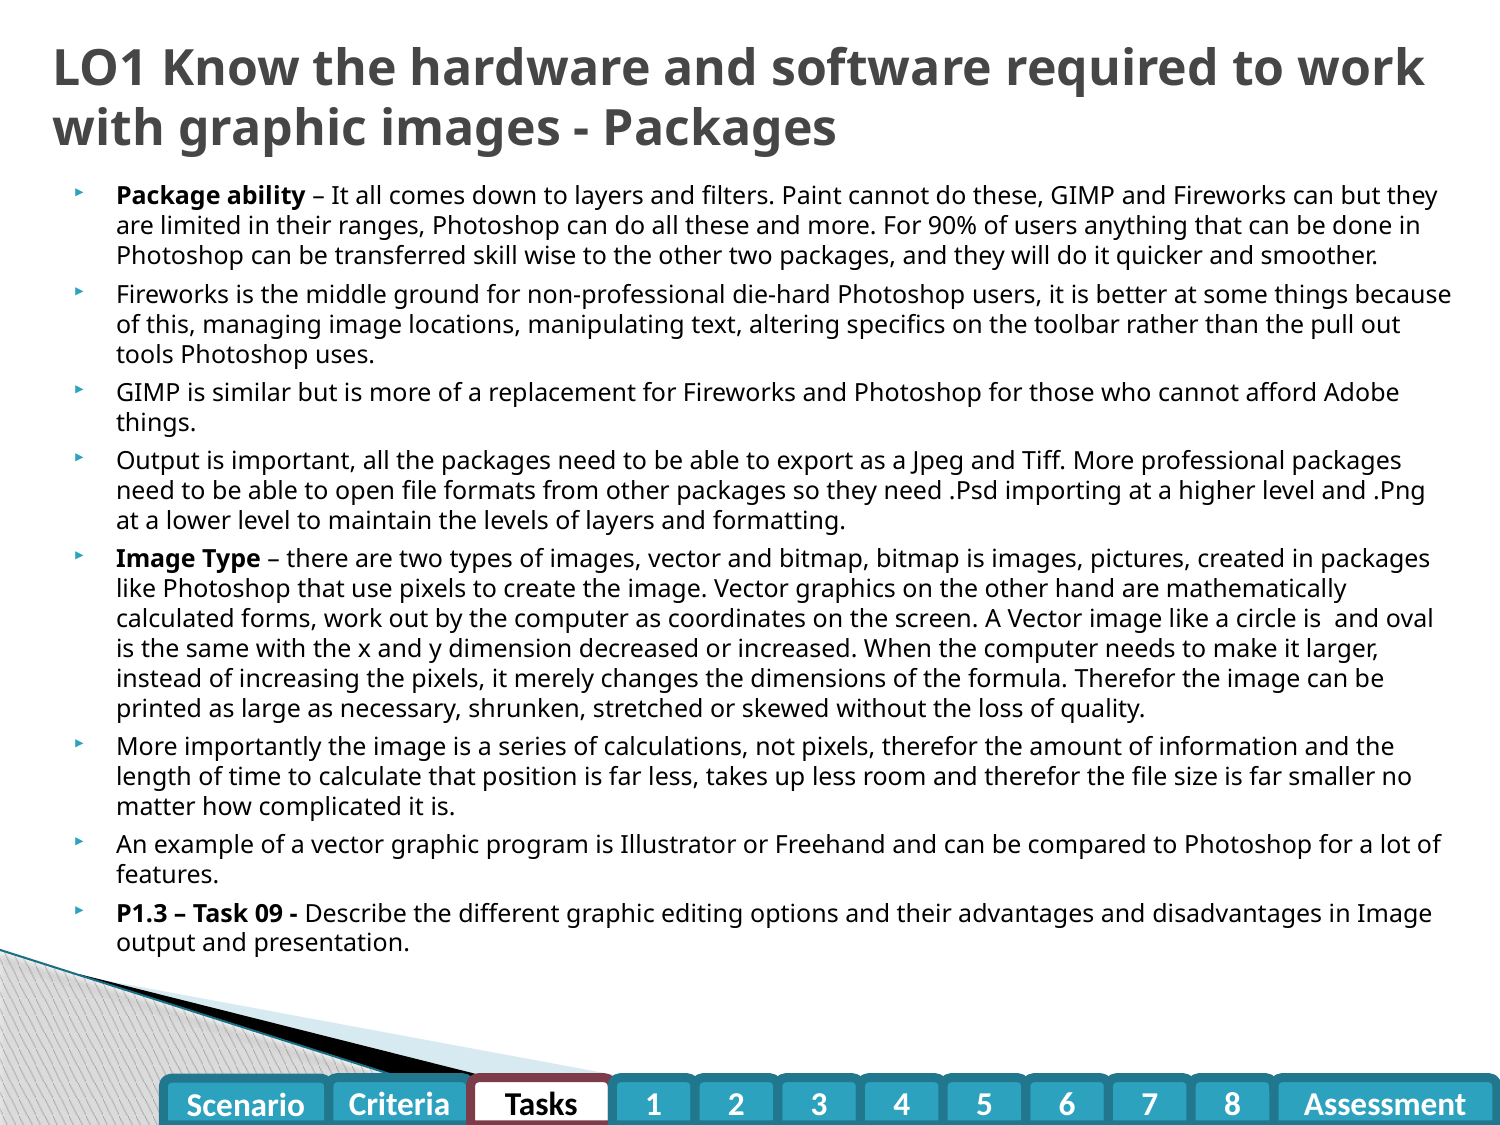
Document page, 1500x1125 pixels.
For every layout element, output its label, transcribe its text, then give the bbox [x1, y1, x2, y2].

text_box Assessment [1274, 1073, 1500, 1125]
text_box 2 [690, 1073, 778, 1125]
text_box 6 [1021, 1073, 1108, 1125]
text_box Scenario [158, 1073, 328, 1125]
text_box 3 [773, 1073, 860, 1125]
text_box 4 [855, 1073, 943, 1125]
text_box Criteria [324, 1073, 470, 1125]
text_box Tasks [466, 1073, 612, 1125]
title LO1 Know the hardware and software required to work with graphic images - Packages [37, 19, 1471, 173]
text_box 8 [1186, 1073, 1279, 1125]
text_box 5 [938, 1073, 1026, 1125]
text_box 7 [1103, 1073, 1191, 1125]
text_box 1 [607, 1073, 695, 1125]
